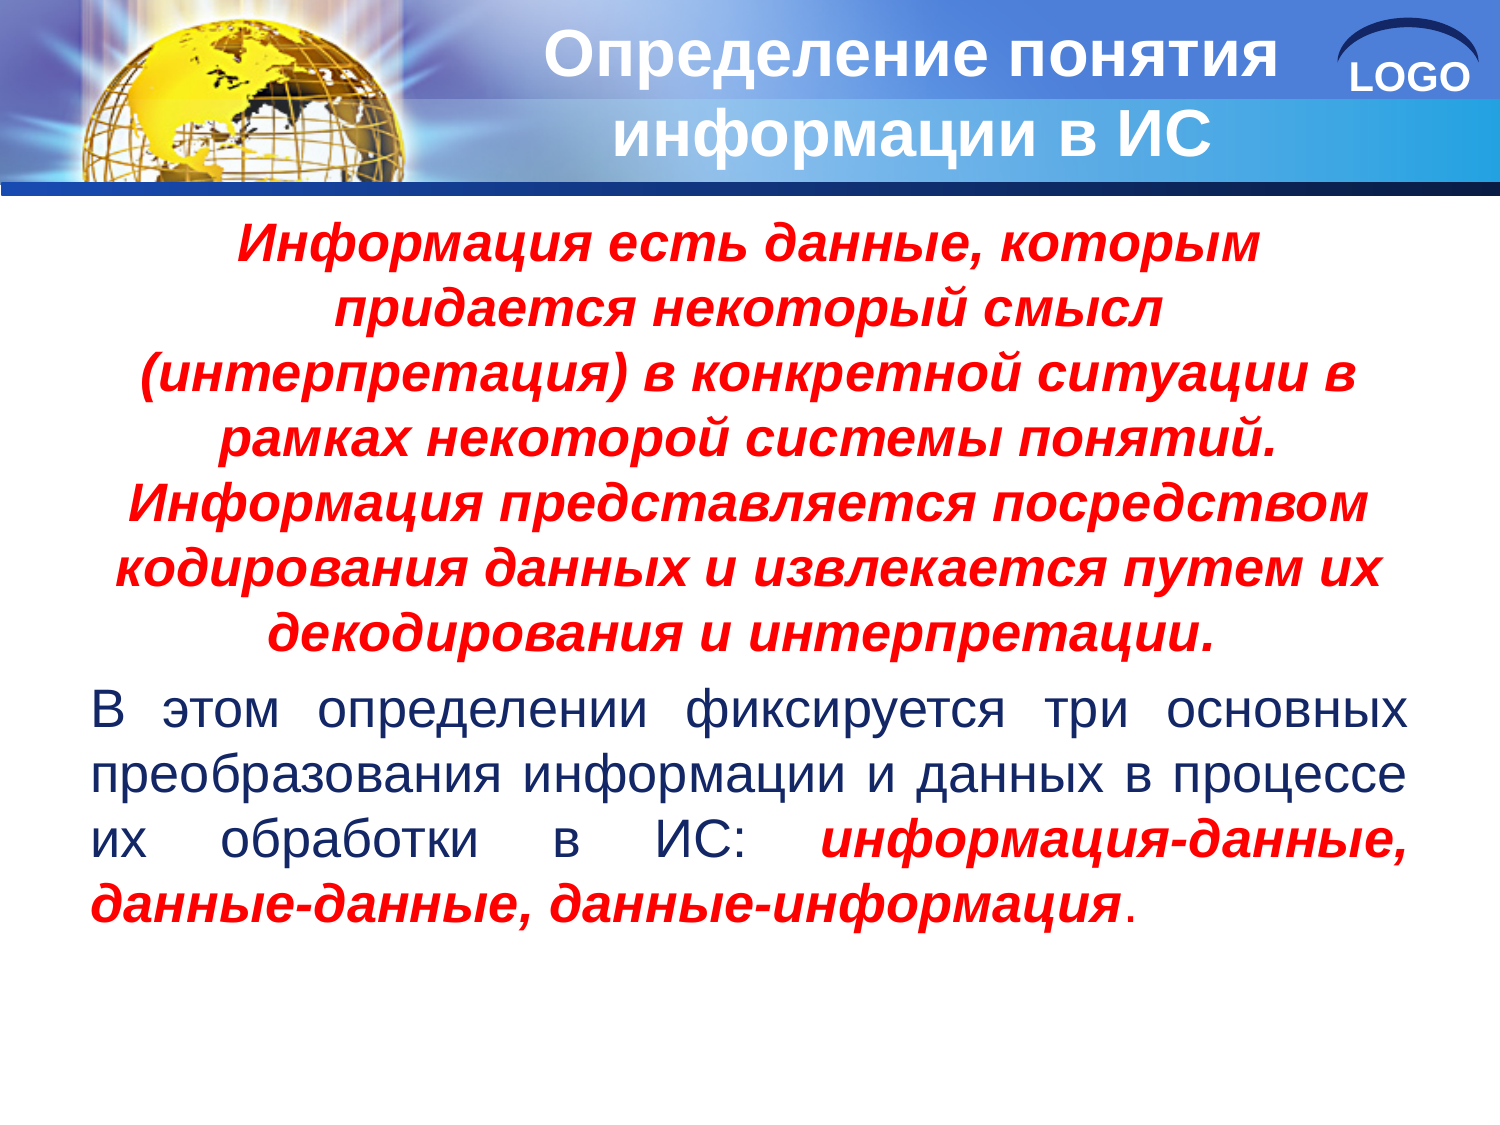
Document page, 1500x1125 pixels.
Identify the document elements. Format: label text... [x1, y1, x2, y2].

picture [1425, 0, 1500, 99]
title Информационные системы [298, 99, 412, 183]
picture [0, 0, 399, 185]
title Определение понятия информации в ИС [399, 0, 1425, 180]
list Информация есть данные, которым придается некоторый смысл (интерпретация) в конкретной ситуации в рамках некоторой системы понятий. Информация представляется посредством кодирования данных и извлекается путем их декодирования и интерпретации. В этом определении фиксируется три основных преобразования информации и данных в процессе их обработки в ИС: информация-данные, данные-данные, данные-информация. [75, 200, 1425, 1038]
